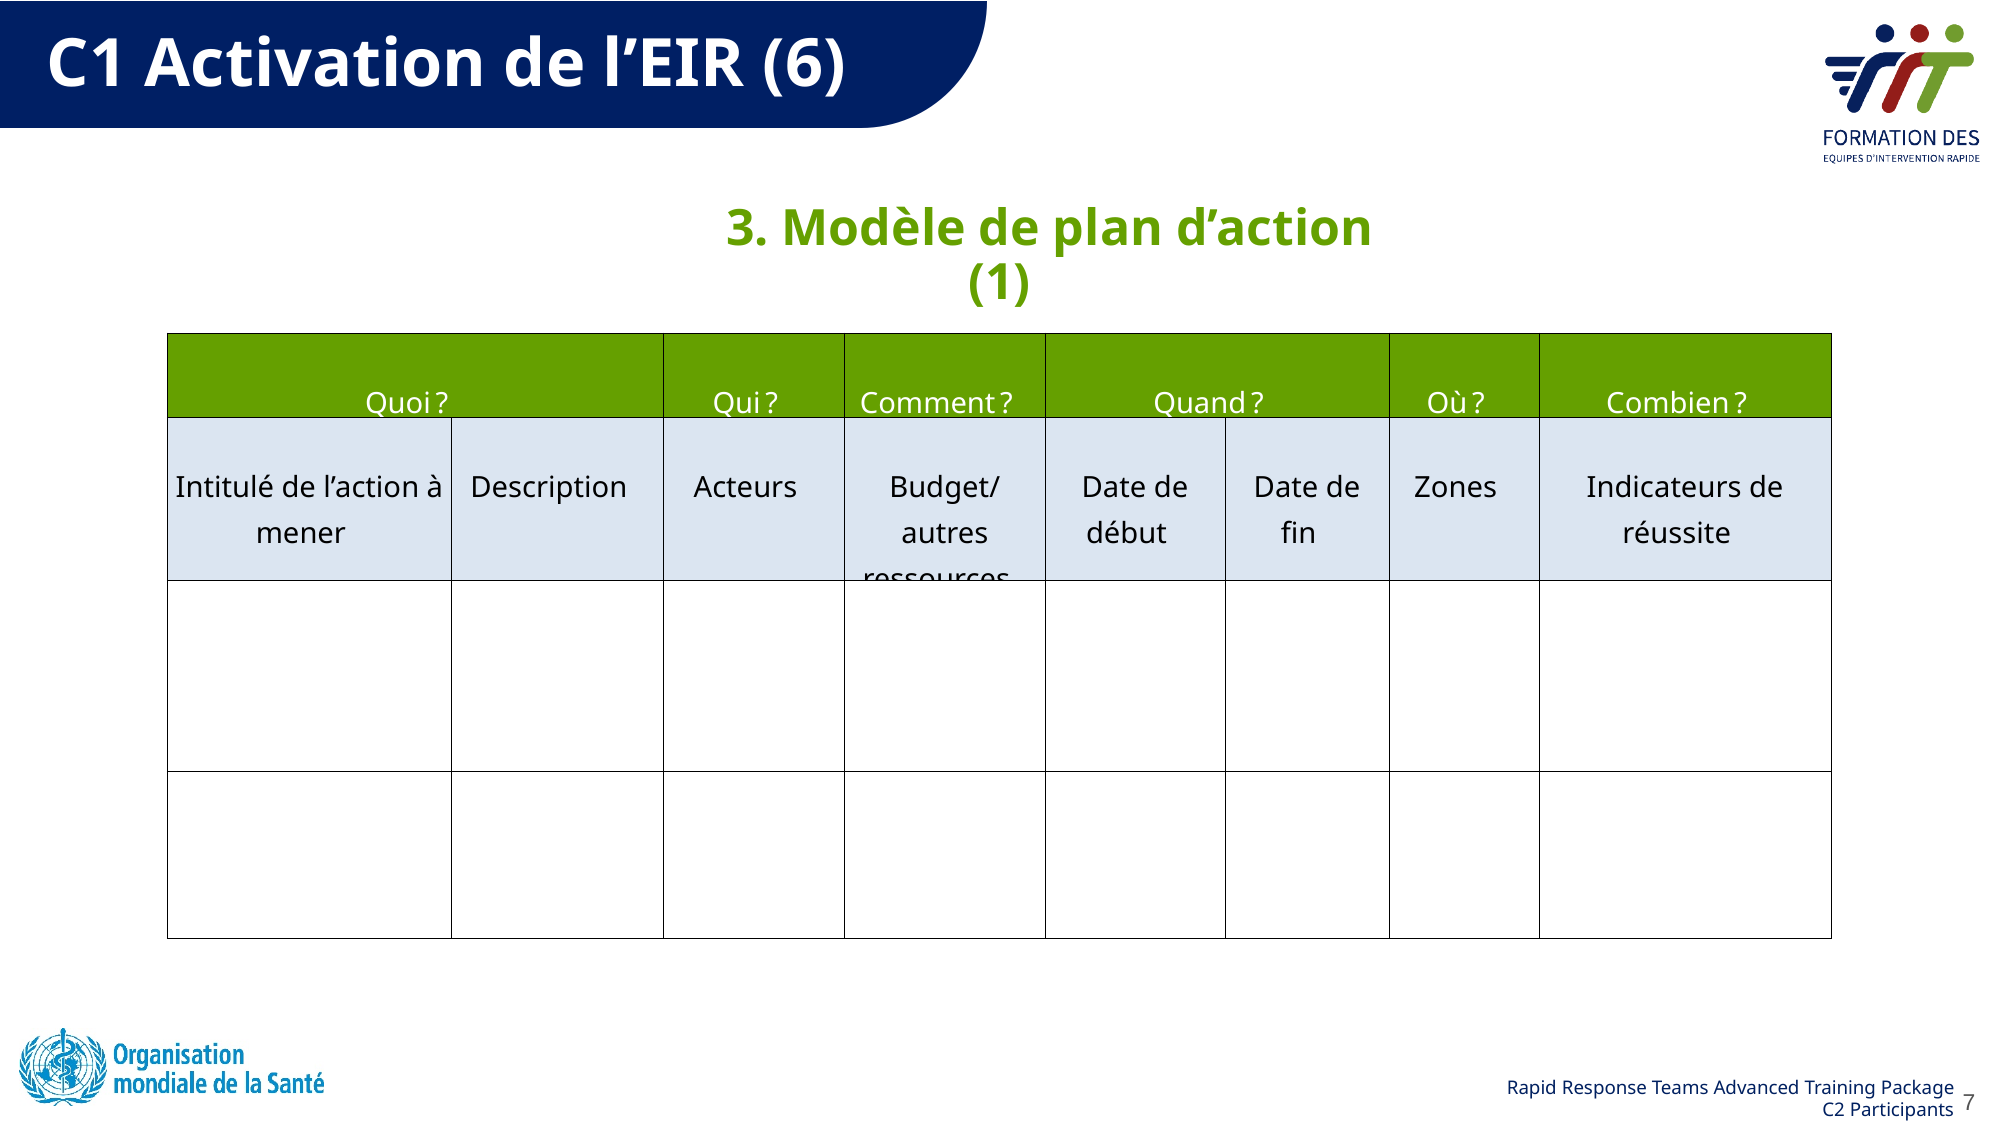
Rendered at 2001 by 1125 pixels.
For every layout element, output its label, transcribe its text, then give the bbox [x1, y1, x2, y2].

picture [0, 1, 987, 128]
table_cell Date de début [1046, 418, 1225, 580]
table_cell [452, 581, 663, 771]
table_cell [1226, 581, 1389, 771]
table_cell [664, 581, 844, 771]
table_cell [1046, 581, 1225, 771]
list 3. Modèle de plan d’action (1) [586, 194, 1413, 292]
table_cell [1540, 581, 1831, 771]
table_cell [1390, 772, 1539, 938]
table_cell [664, 772, 844, 938]
table_cell Intitulé de l’action à mener [168, 418, 451, 580]
table_cell [1046, 772, 1225, 938]
picture [19, 1028, 324, 1106]
table_header Quoi ? [168, 334, 663, 417]
table_cell Acteurs [664, 418, 844, 580]
table_cell [452, 772, 663, 938]
table_cell [845, 581, 1045, 771]
table_cell Zones [1390, 418, 1539, 580]
table_cell Budget/autres ressources [845, 418, 1045, 580]
table_header Combien ? [1540, 334, 1831, 417]
table_cell [1540, 772, 1831, 938]
table_cell Indicateurs de réussite [1540, 418, 1831, 580]
text_box C1 Activation de l’EIR (6) [39, 12, 1033, 108]
table_cell [168, 772, 451, 938]
table_header Qui ? [664, 334, 844, 417]
table_cell Date de fin [1226, 418, 1389, 580]
picture [65, 1043, 71, 1052]
table_cell [1390, 581, 1539, 771]
table_header Comment ? [845, 334, 1045, 417]
picture [1823, 23, 1980, 164]
table_cell [1226, 772, 1389, 938]
table_cell Description [452, 418, 663, 580]
table_header Quand ? [1046, 334, 1389, 417]
table_cell [168, 581, 451, 771]
table_header Où ? [1390, 334, 1539, 417]
table_cell [845, 772, 1045, 938]
